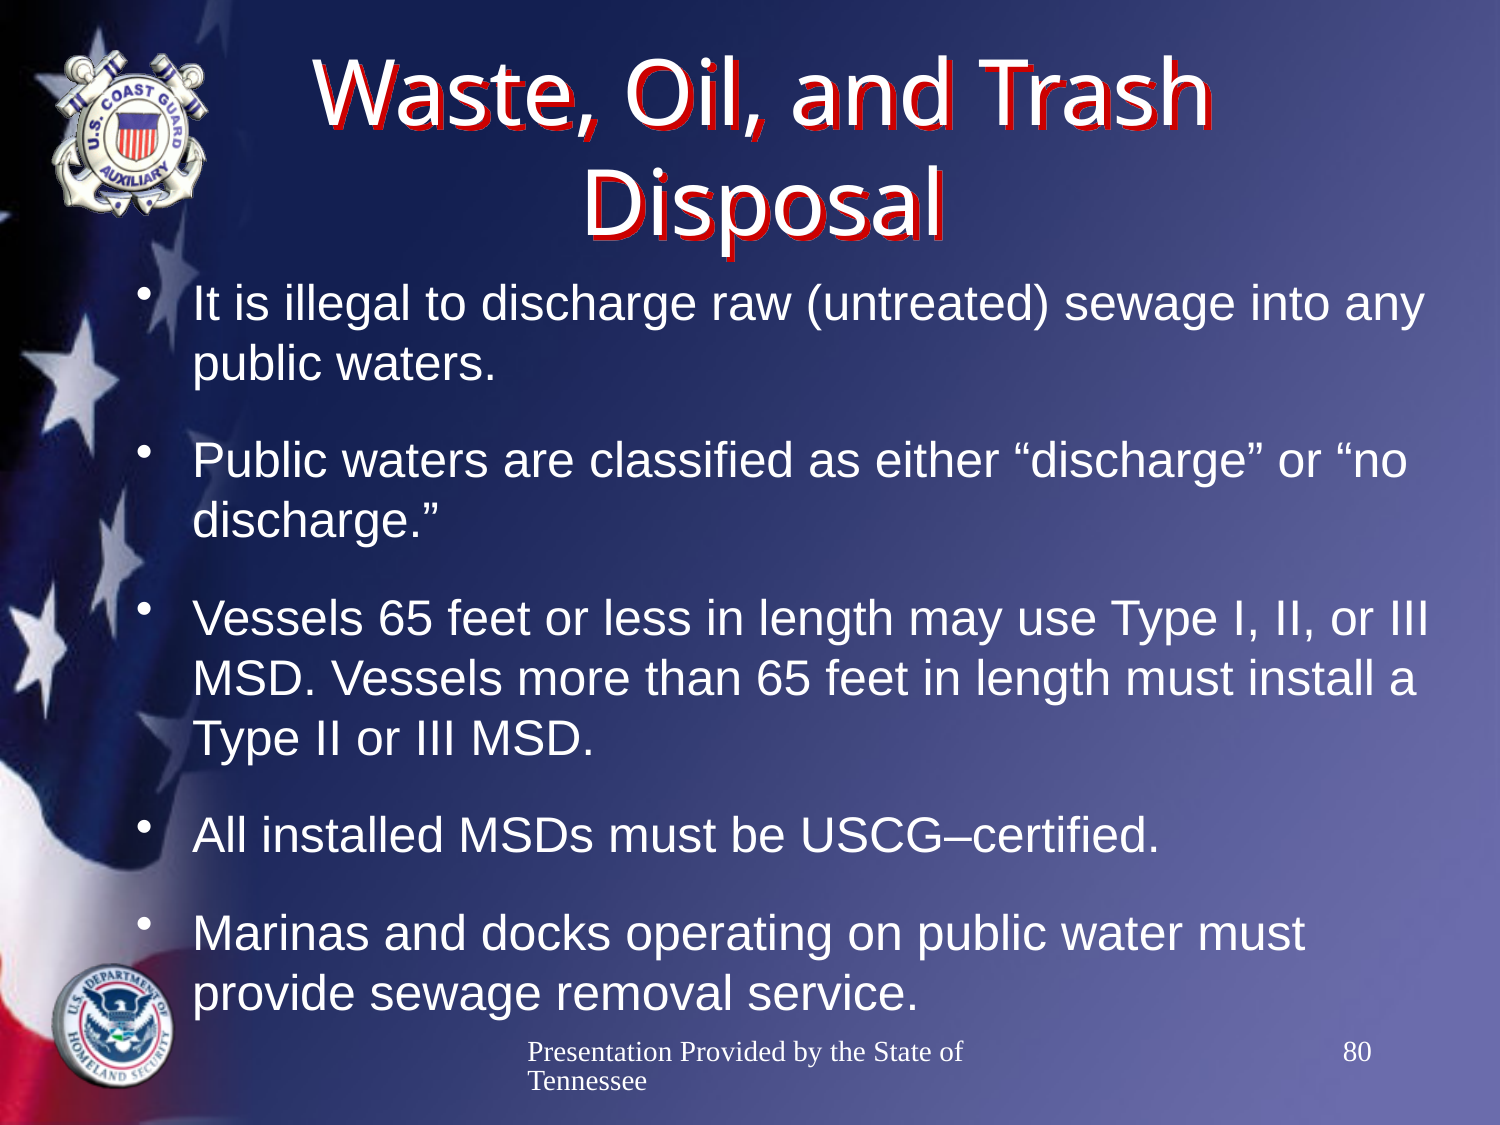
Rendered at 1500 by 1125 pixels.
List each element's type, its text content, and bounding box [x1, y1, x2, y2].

list It is illegal to discharge raw (untreated) sewage into any public waters. Public waters are classified as either “discharge” or “no discharge.” Vessels 65 feet or less in length may use Type I, II, or III MSD. Vessels more than 65 feet in length must install a Type II or III MSD. All installed MSDs must be USCG–certified. Marinas and docks operating on public water must provide sewage removal service. [120, 262, 1471, 1050]
picture [0, 0, 1500, 1125]
slide_number 80 [1074, 1025, 1388, 1100]
title Waste, Oil, and Trash Disposal [125, 50, 1400, 238]
footer Presentation Provided by the State of Tennessee [512, 1025, 988, 1100]
